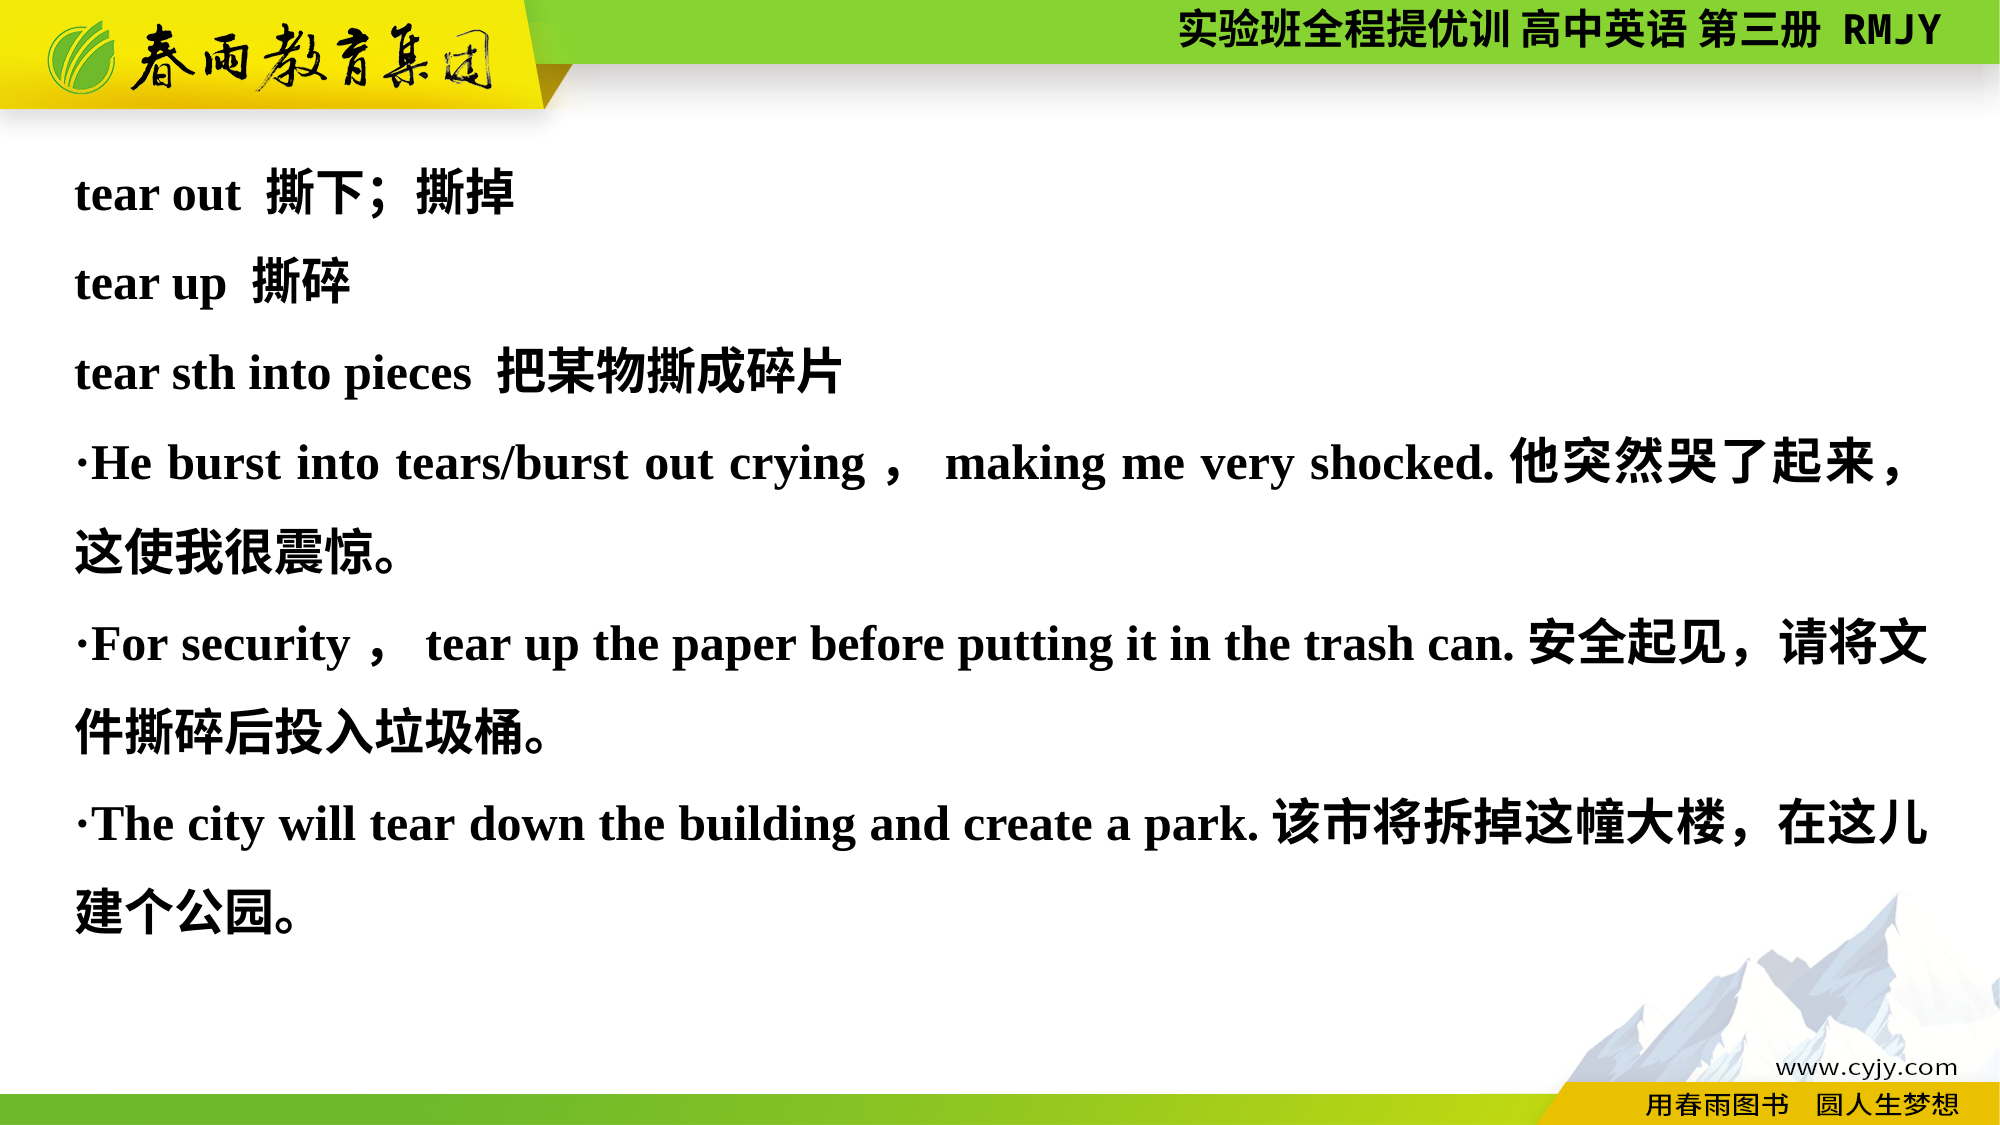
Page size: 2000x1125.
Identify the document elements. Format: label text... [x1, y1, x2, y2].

picture [0, 0, 2000, 1125]
list tear out 撕下；撕掉 tear up 撕碎 tear sth into pieces 把某物撕成碎片 ·He burst into tears/burst out crying，making me very shocked.他突然哭了起来，这使我很震惊。 ·For security，tear up the paper before putting it in the trash can.安全起见，请将文件撕碎后投入垃圾桶。 ·The city will tear down the building and create a park.该市将拆掉这幢大楼，在这儿建个公园。 [59, 122, 1944, 944]
